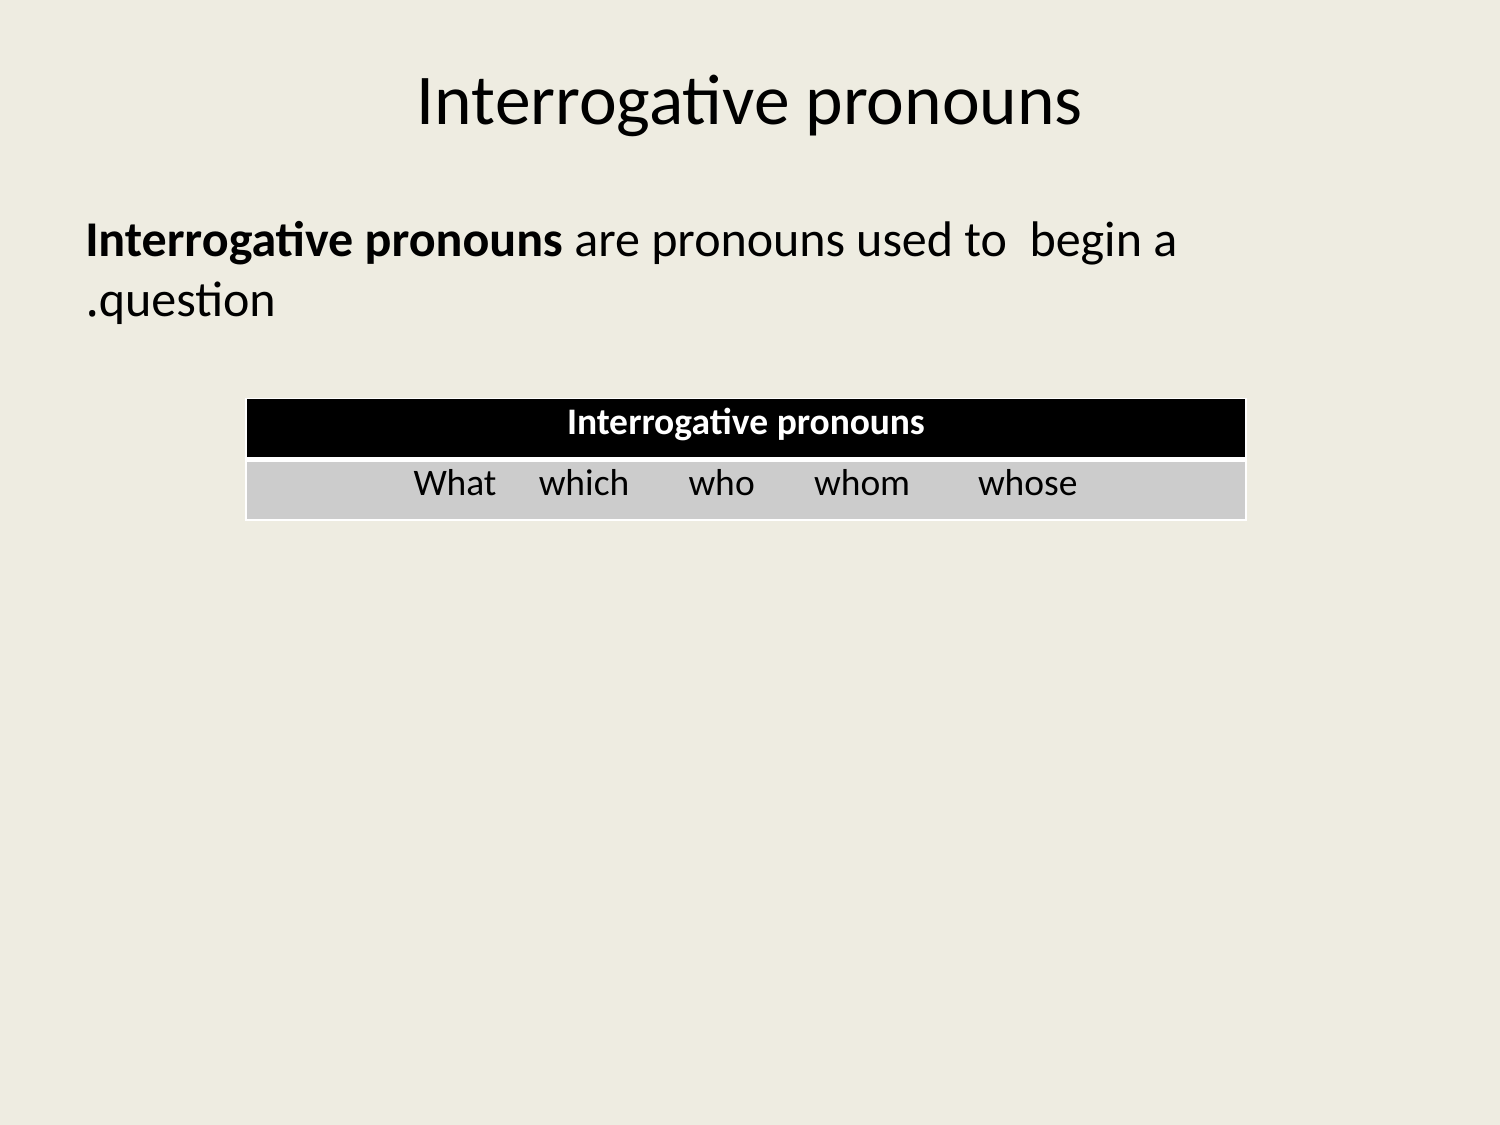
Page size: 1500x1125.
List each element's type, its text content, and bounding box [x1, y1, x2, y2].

table_header Interrogative pronouns [247, 399, 1245, 457]
list Interrogative pronouns are pronouns used to begin a question. [70, 199, 1296, 336]
table_cell What which who whom whose [247, 462, 1245, 519]
title Interrogative pronouns [75, 45, 1425, 233]
